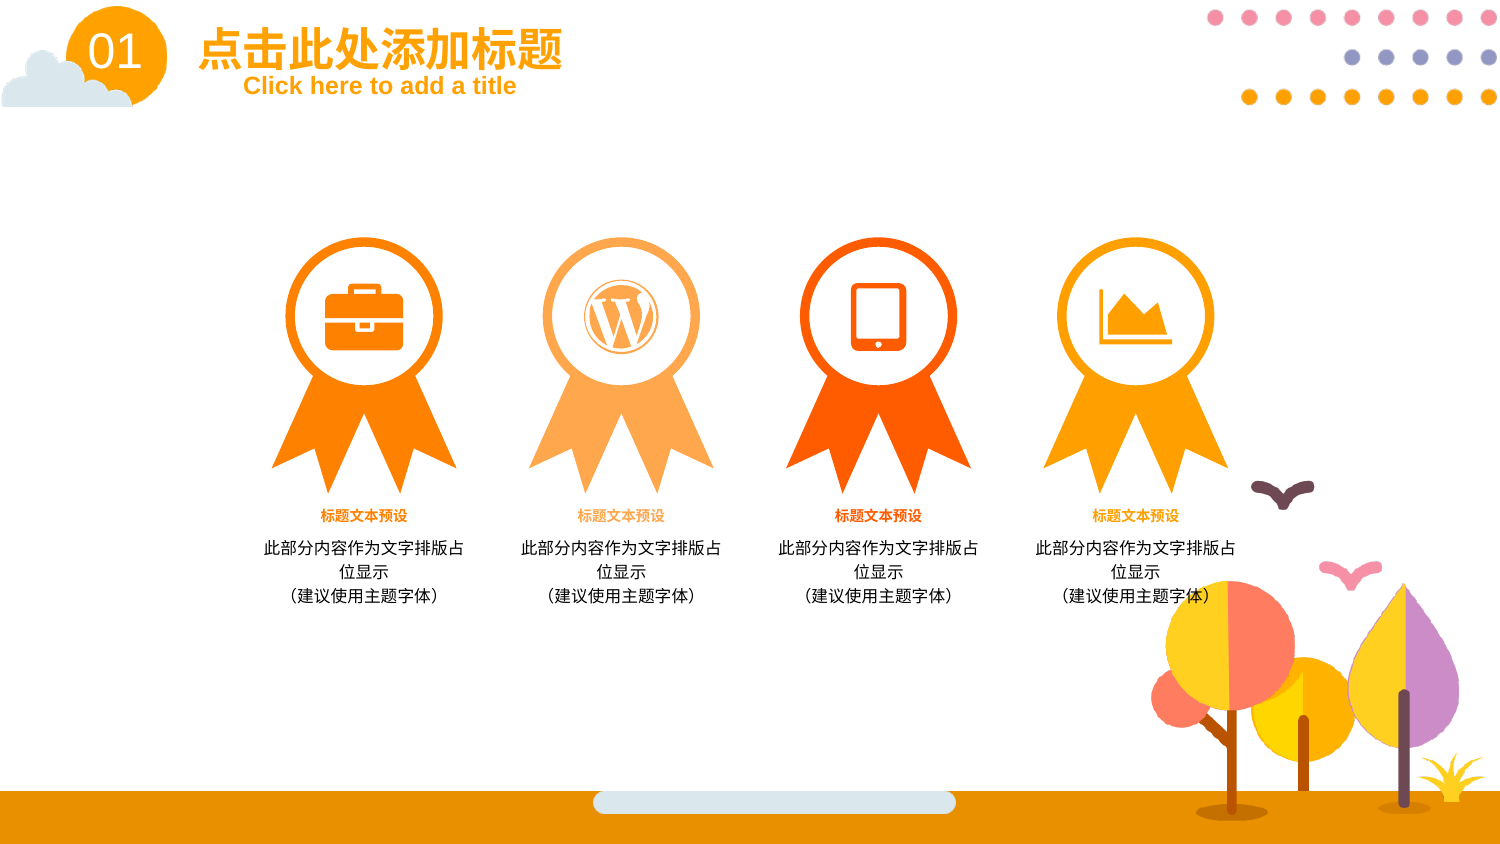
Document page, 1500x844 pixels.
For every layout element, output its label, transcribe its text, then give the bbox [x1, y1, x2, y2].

text_box 01 [57, 11, 173, 87]
picture [0, 480, 1500, 844]
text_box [547, 241, 696, 488]
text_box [1012, 499, 1259, 580]
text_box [755, 499, 1002, 580]
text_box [290, 241, 439, 488]
picture [0, 50, 148, 107]
picture [1183, 0, 1500, 119]
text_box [804, 241, 953, 488]
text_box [1061, 241, 1210, 488]
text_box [498, 499, 745, 580]
picture [66, 6, 167, 11]
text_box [241, 499, 487, 580]
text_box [148, 12, 613, 108]
